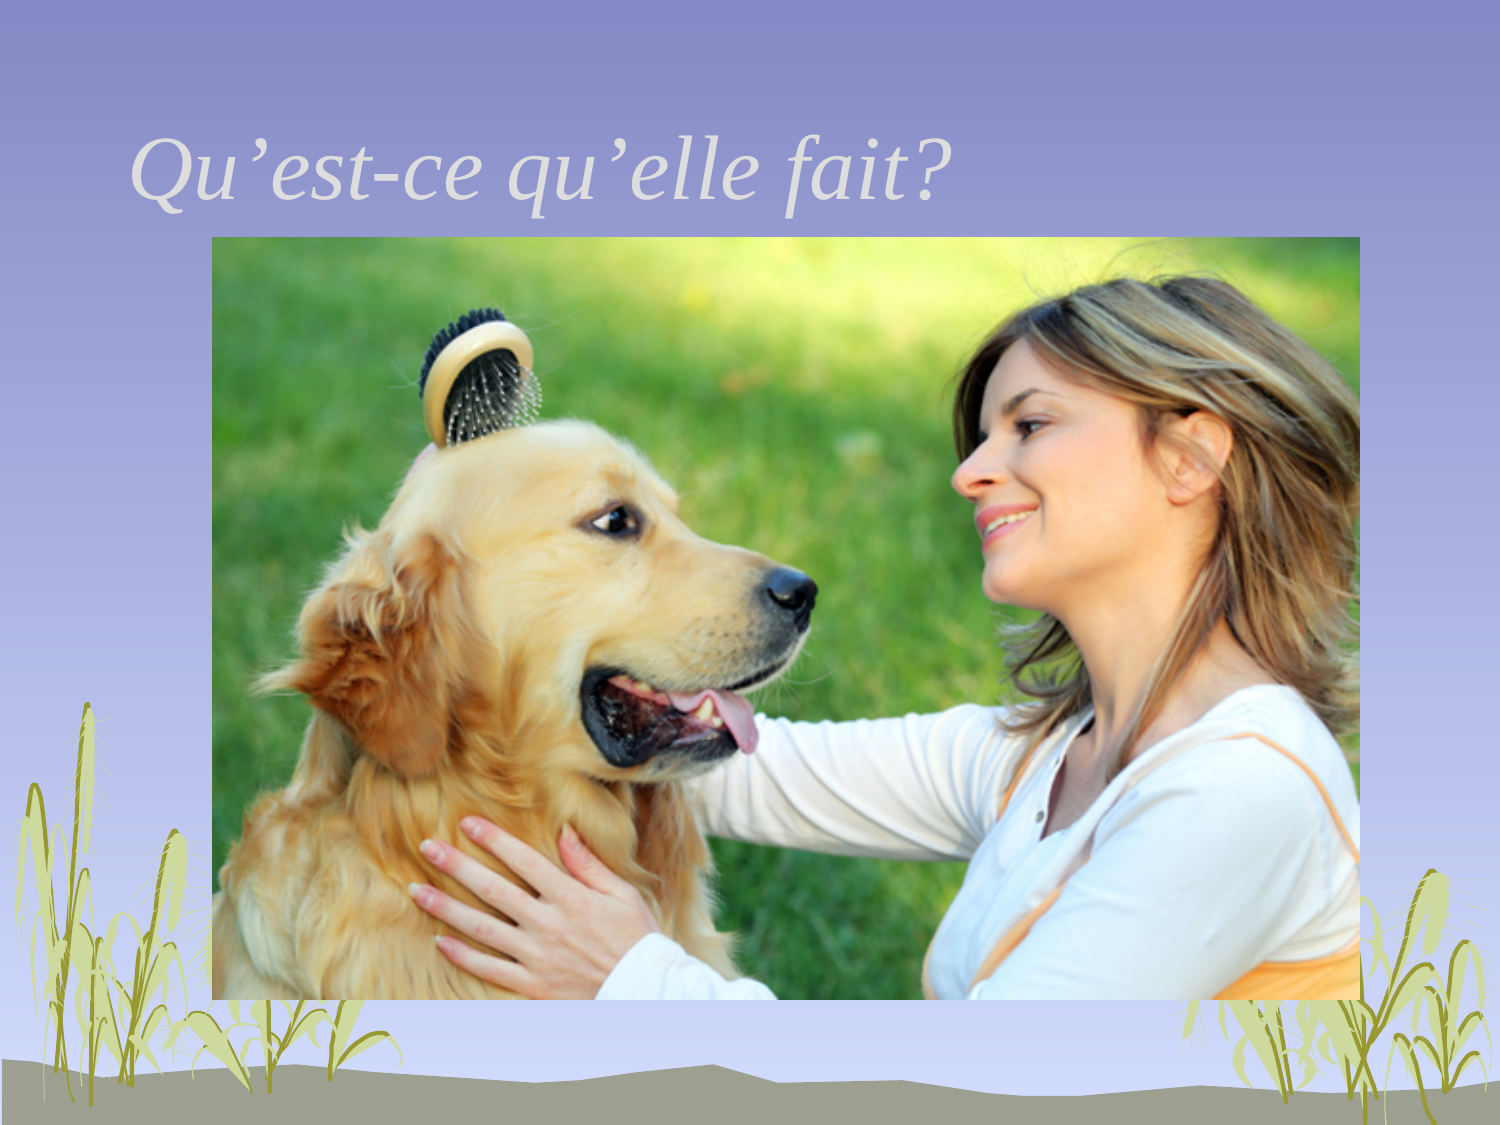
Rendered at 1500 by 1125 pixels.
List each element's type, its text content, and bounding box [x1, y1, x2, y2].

picture [212, 237, 1360, 1001]
title Qu’est-ce qu’elle fait? [112, 68, 1388, 257]
